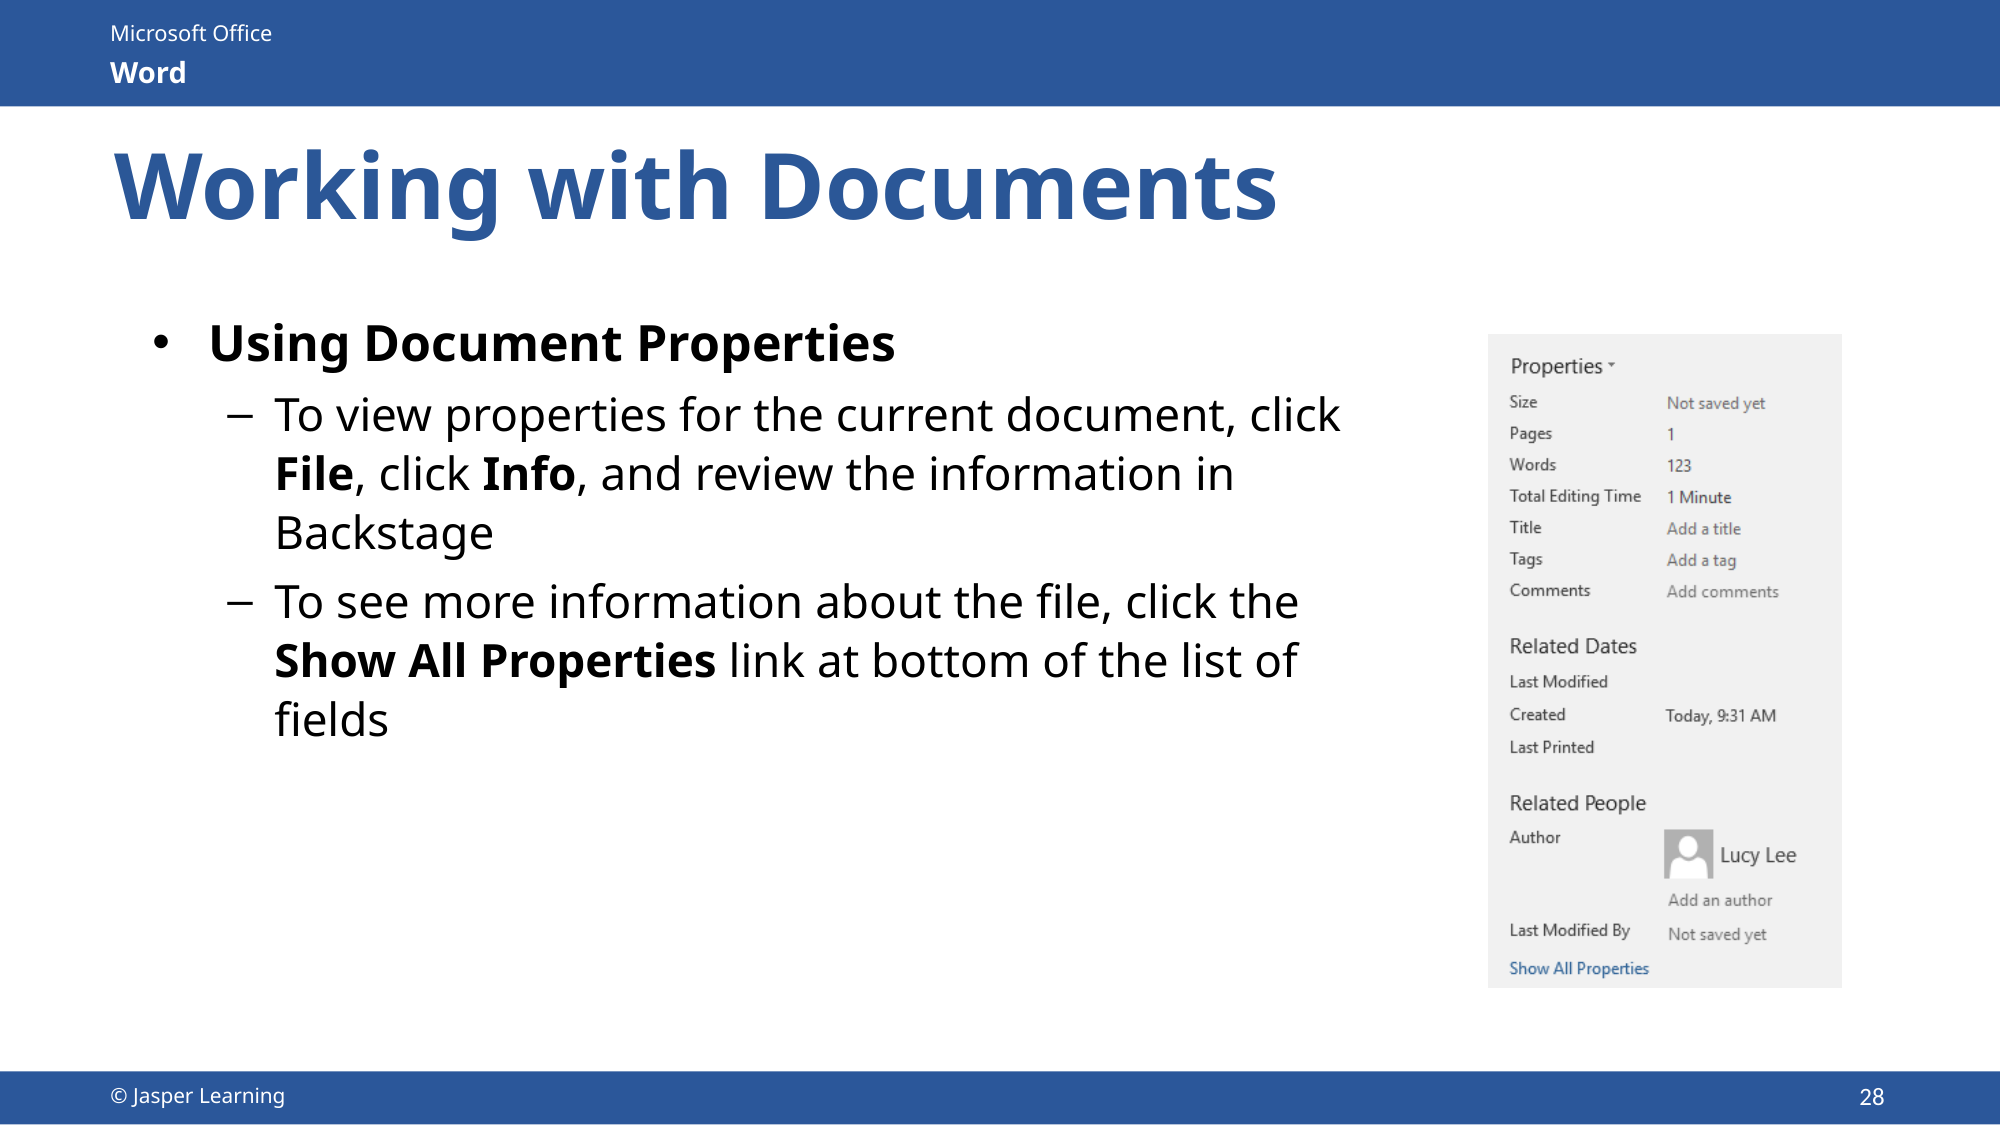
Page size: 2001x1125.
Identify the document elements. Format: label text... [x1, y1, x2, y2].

list Using Document Properties To view properties for the current document, click File, click Info, and review the information in Backstage To see more information about the file, click the Show All Properties link at bottom of the list of fields [137, 299, 1413, 1014]
footer © Jasper Learning [95, 1065, 729, 1125]
slide_number 28 [1433, 1065, 1900, 1125]
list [1488, 333, 1843, 988]
title Working with Documents [99, 118, 1866, 248]
